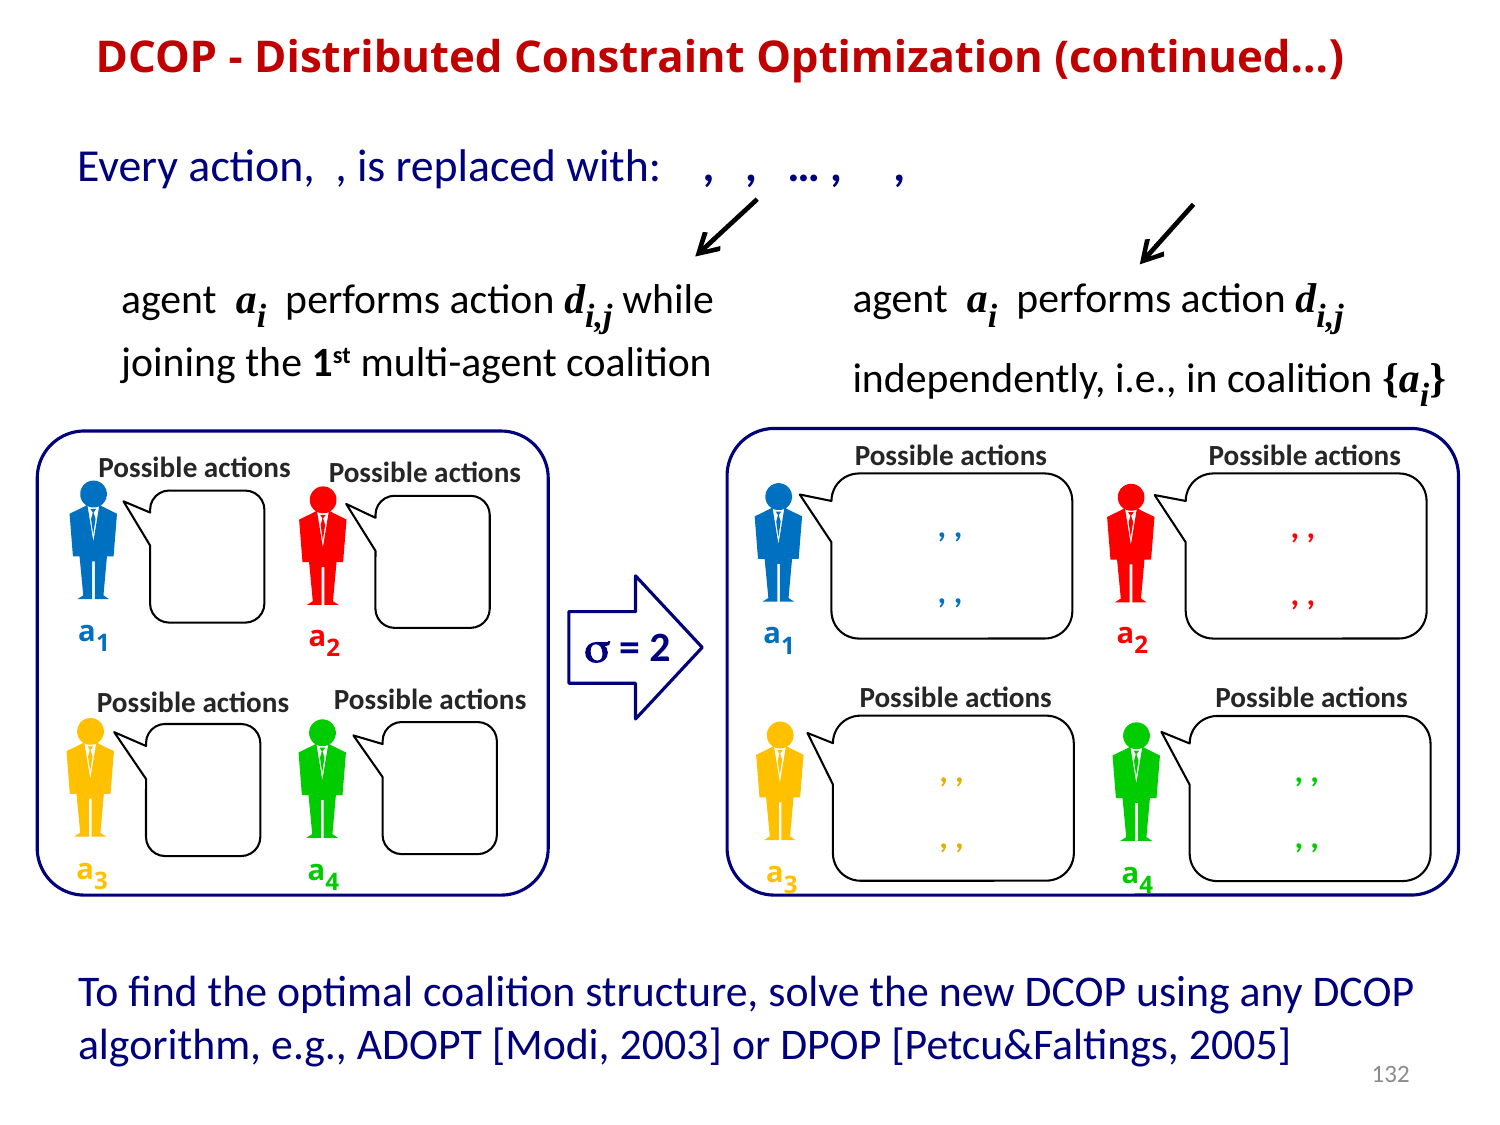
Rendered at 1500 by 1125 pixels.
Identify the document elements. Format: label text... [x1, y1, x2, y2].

text_box DCOP - Distributed Constraint Optimization (continued…) [80, 19, 1462, 90]
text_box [36, 430, 549, 896]
slide_number 132 [1074, 1042, 1425, 1103]
text_box To find the optimal coalition structure, solve the new DCOP using any DCOP algorithm, e.g., ADOPT [Modi, 2003] or DPOP [Petcu&Faltings, 2005] [63, 955, 1436, 1076]
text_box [106, 198, 758, 364]
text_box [726, 428, 1459, 896]
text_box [837, 204, 1475, 364]
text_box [568, 575, 703, 720]
